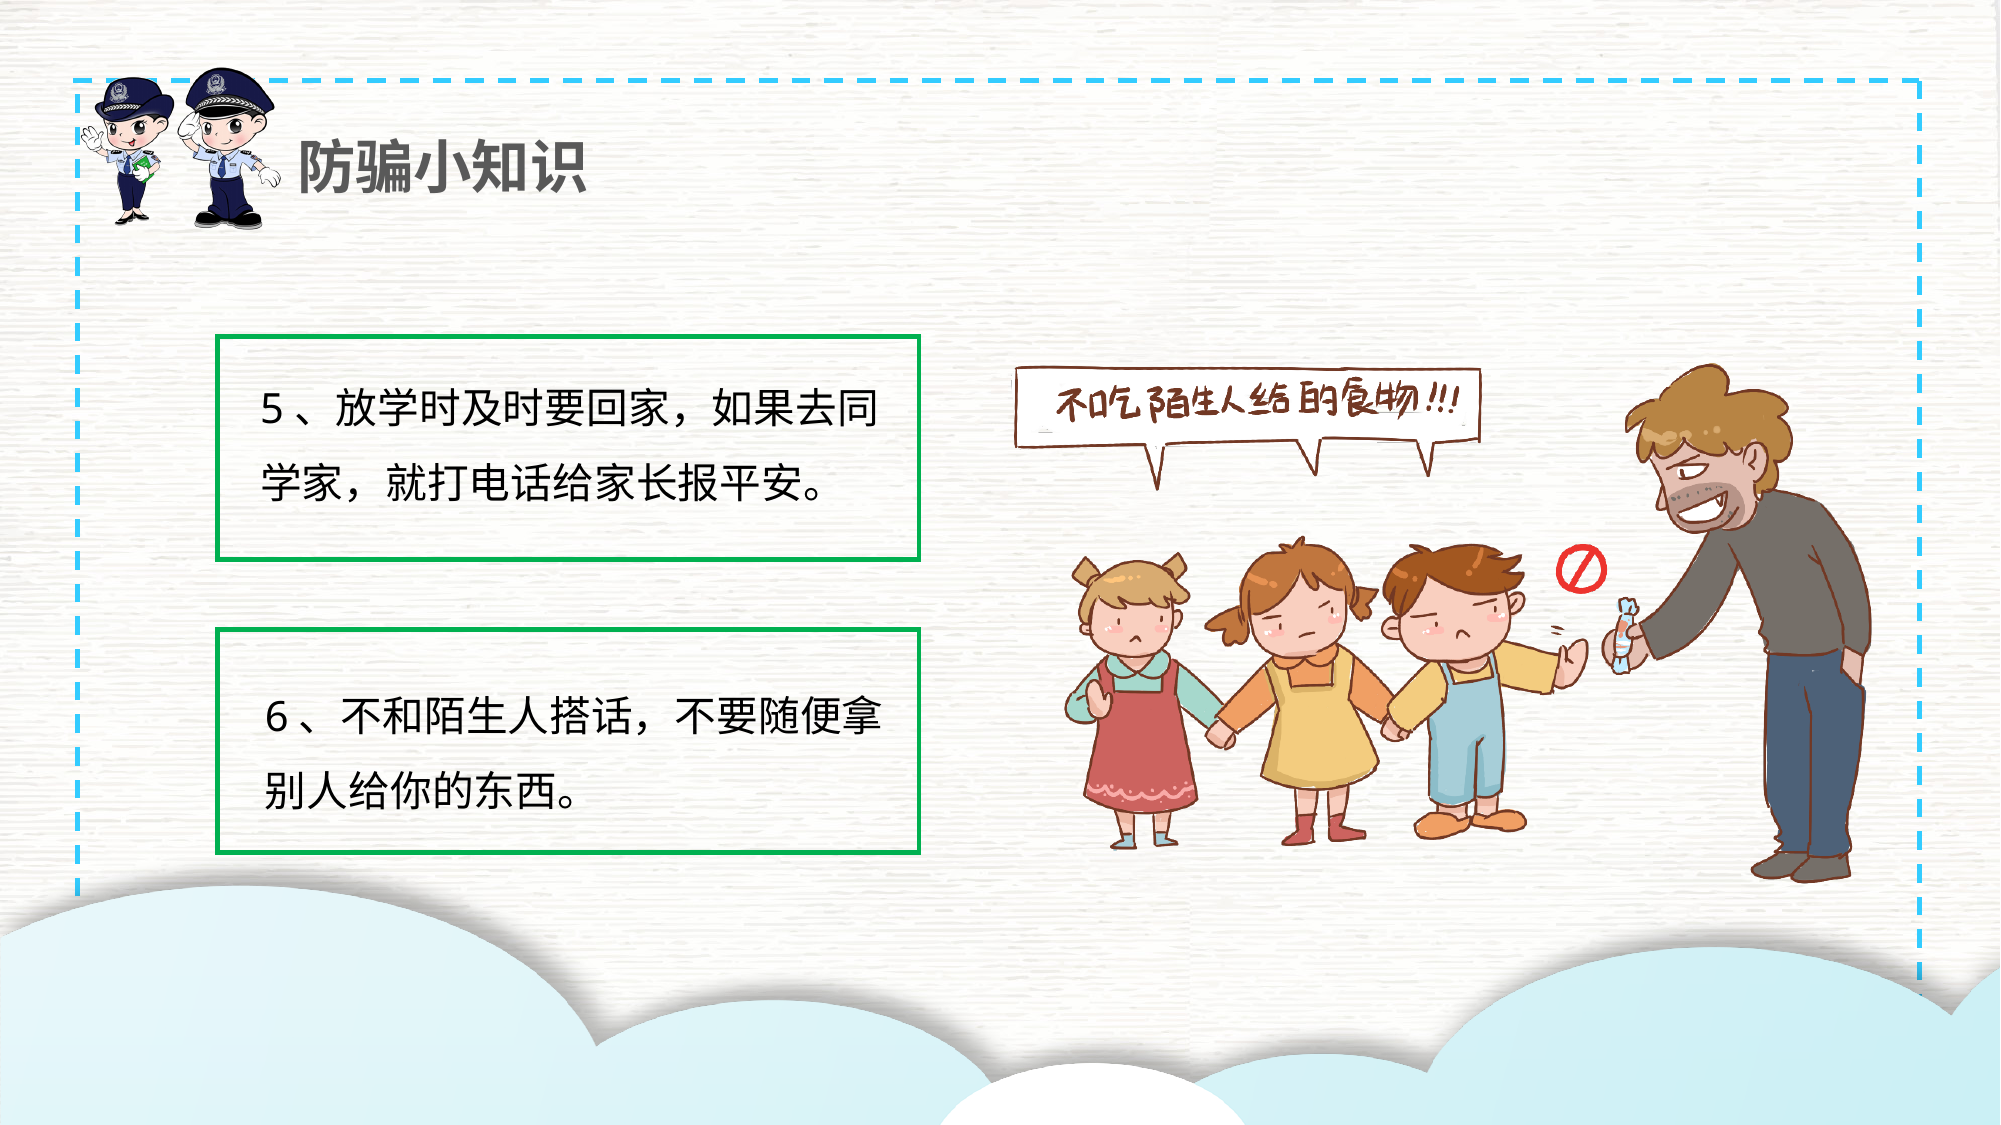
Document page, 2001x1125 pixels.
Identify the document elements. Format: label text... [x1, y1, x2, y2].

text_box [217, 629, 894, 853]
picture [0, 0, 2000, 1125]
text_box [217, 336, 894, 560]
text_box 防骗小知识 [281, 95, 638, 201]
